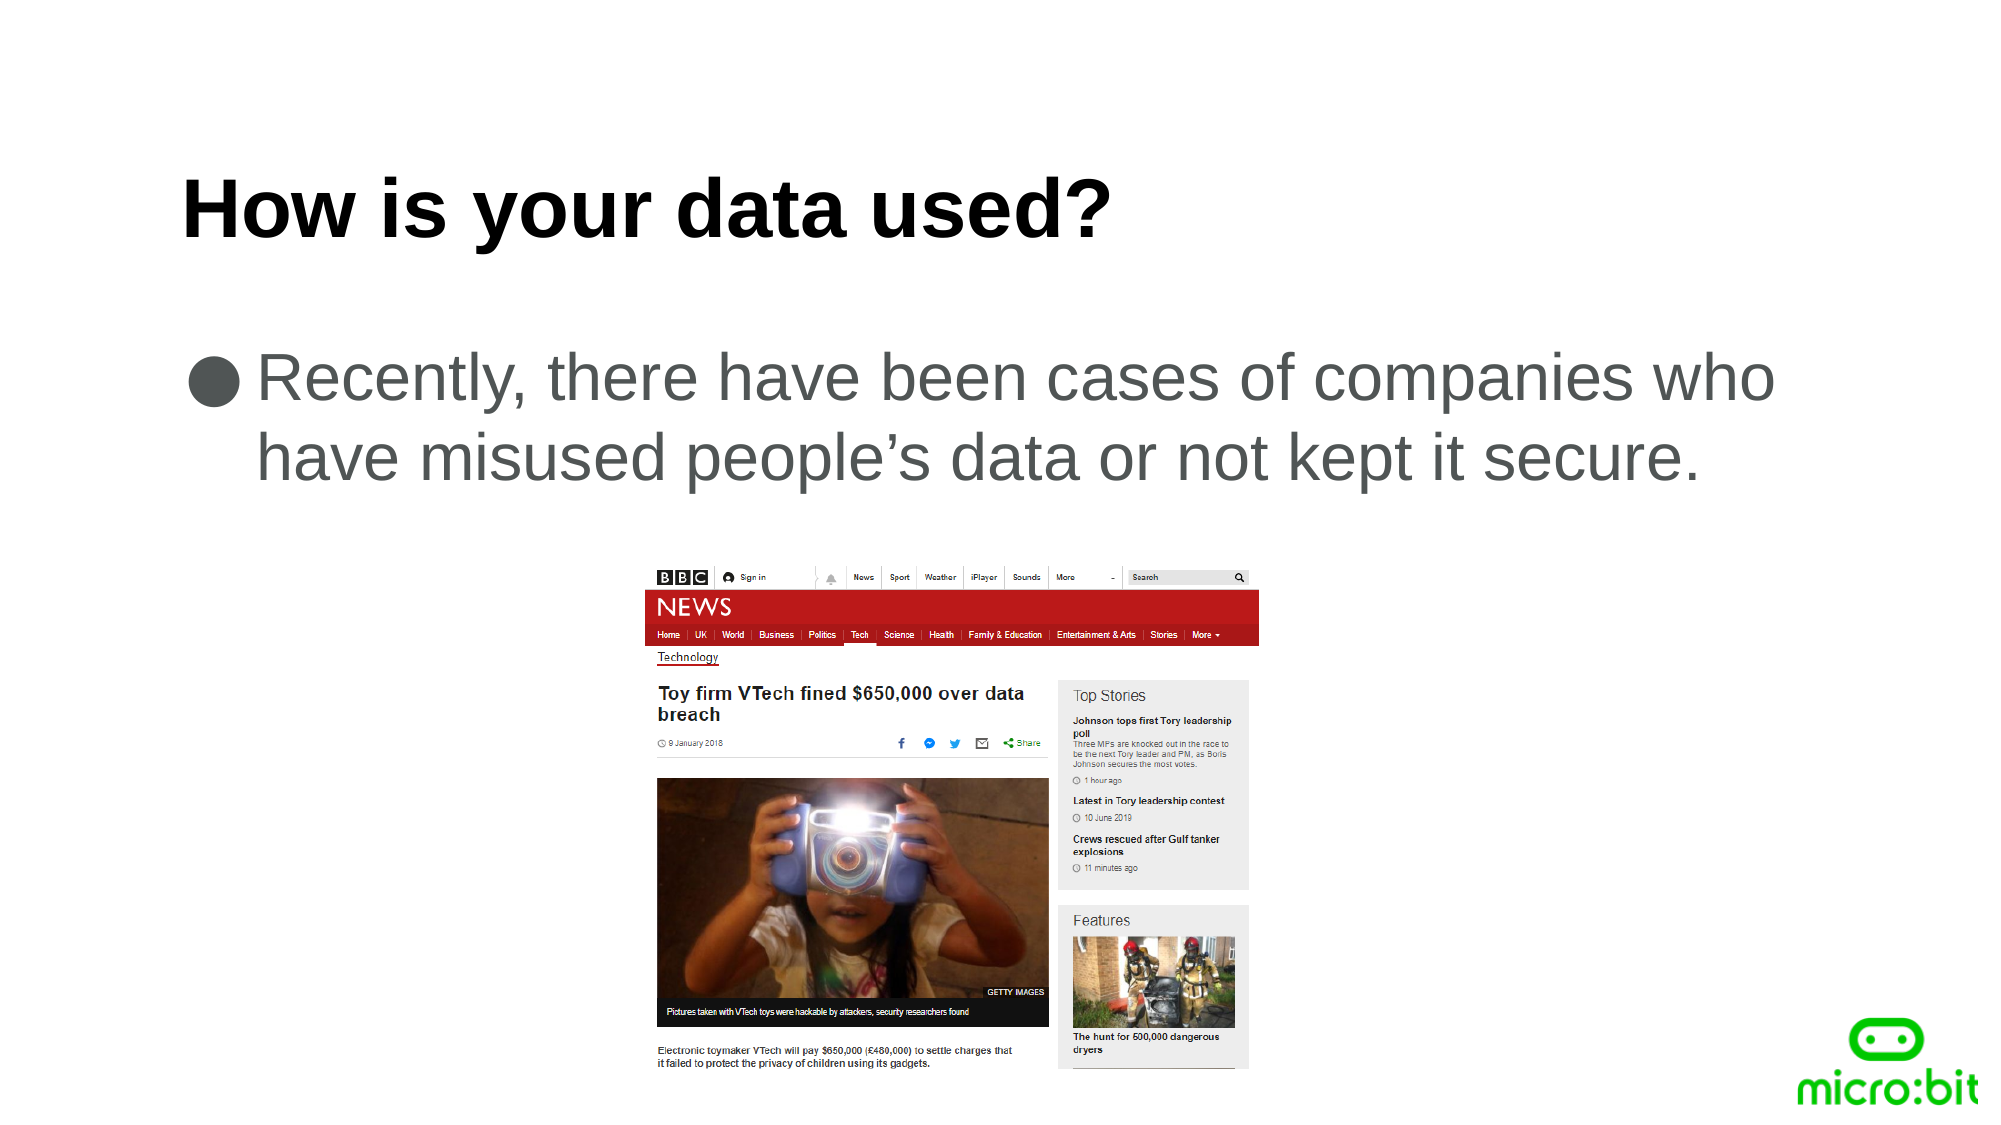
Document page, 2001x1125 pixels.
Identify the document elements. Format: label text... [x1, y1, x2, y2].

picture [1797, 1017, 1978, 1106]
picture [645, 557, 1260, 1069]
text_box How is your data used? Recently, there have been cases of companies who have misused people’s data or not kept it secure. [166, 60, 1918, 884]
